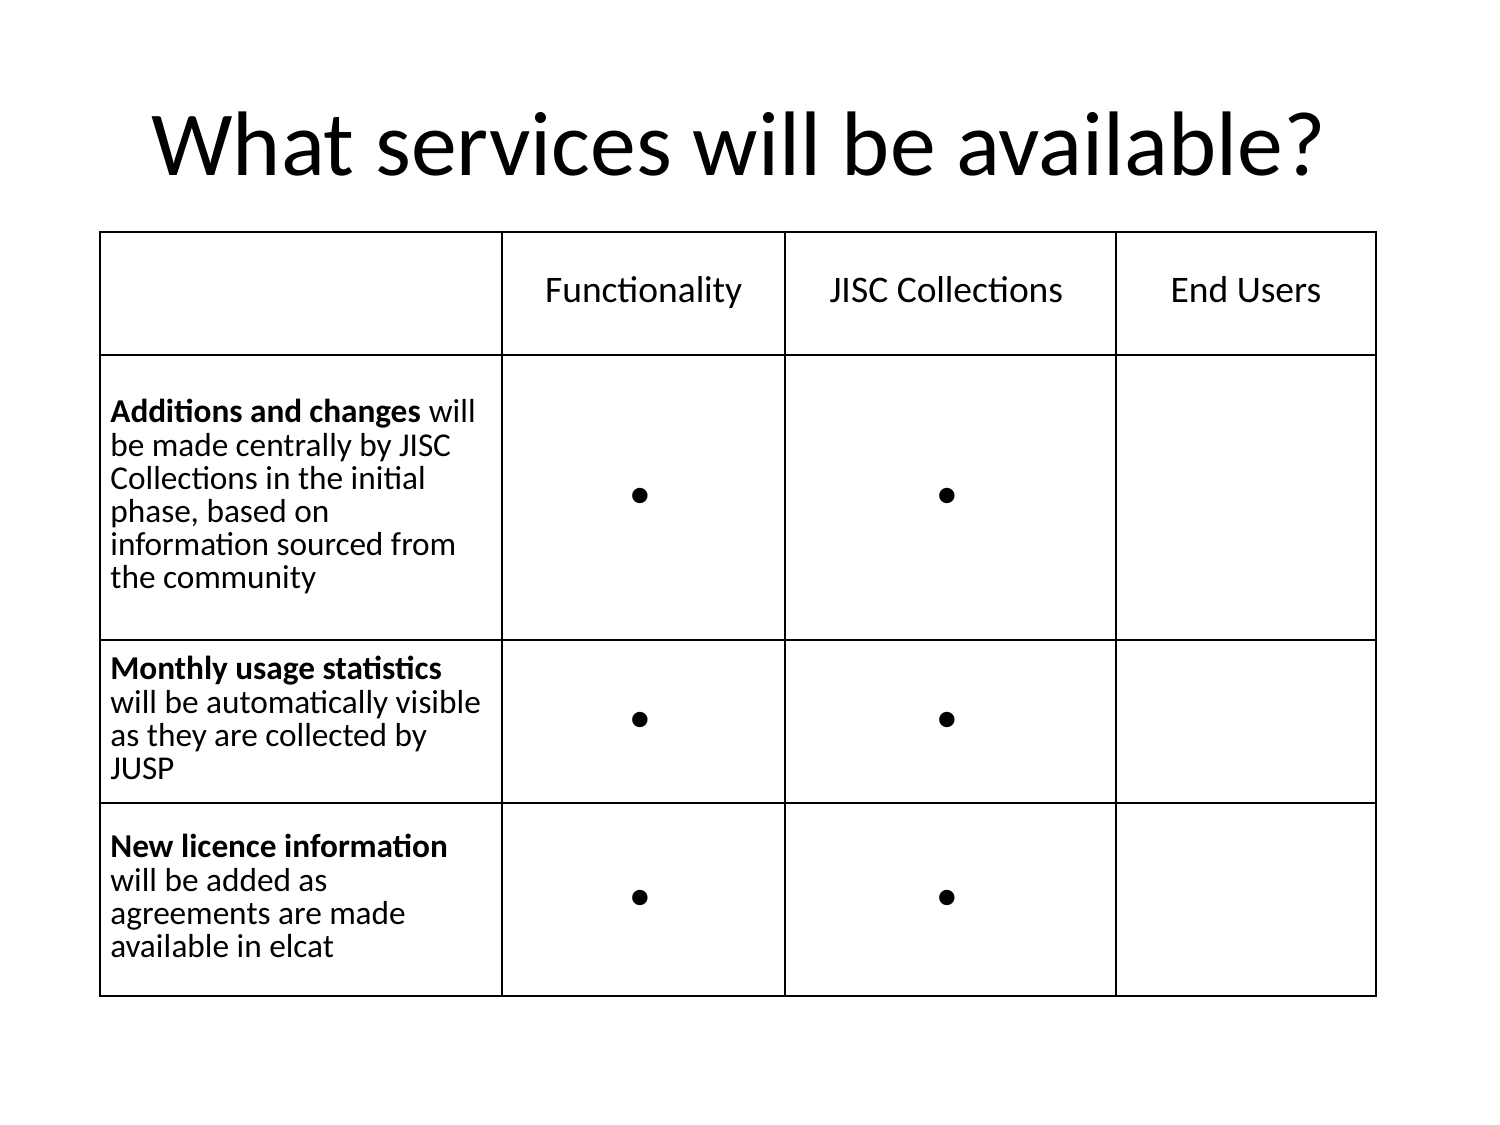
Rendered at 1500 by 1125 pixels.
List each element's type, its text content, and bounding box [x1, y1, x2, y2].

table_header [101, 233, 501, 354]
table_cell [1117, 356, 1375, 639]
title What services will be available? [75, 45, 1425, 233]
table_cell [1117, 641, 1375, 802]
table_cell ● [503, 641, 784, 802]
table_cell ● [786, 641, 1115, 802]
table_cell ● [503, 804, 784, 995]
table_cell New licence information will be added as agreements are made available in elcat [101, 804, 501, 995]
table_cell ● [786, 356, 1115, 639]
table_cell ● [786, 804, 1115, 995]
table_cell ● [503, 356, 784, 639]
table_cell [1117, 804, 1375, 995]
table_header End Users [1117, 233, 1375, 354]
table_cell Monthly usage statistics will be automatically visible as they are collected by JUSP [101, 641, 501, 802]
table_header JISC Collections [786, 233, 1115, 354]
table_cell Additions and changes will be made centrally by JISC Collections in the initial phase, based on information sourced from the community [101, 356, 501, 639]
table_header Functionality [503, 233, 784, 354]
